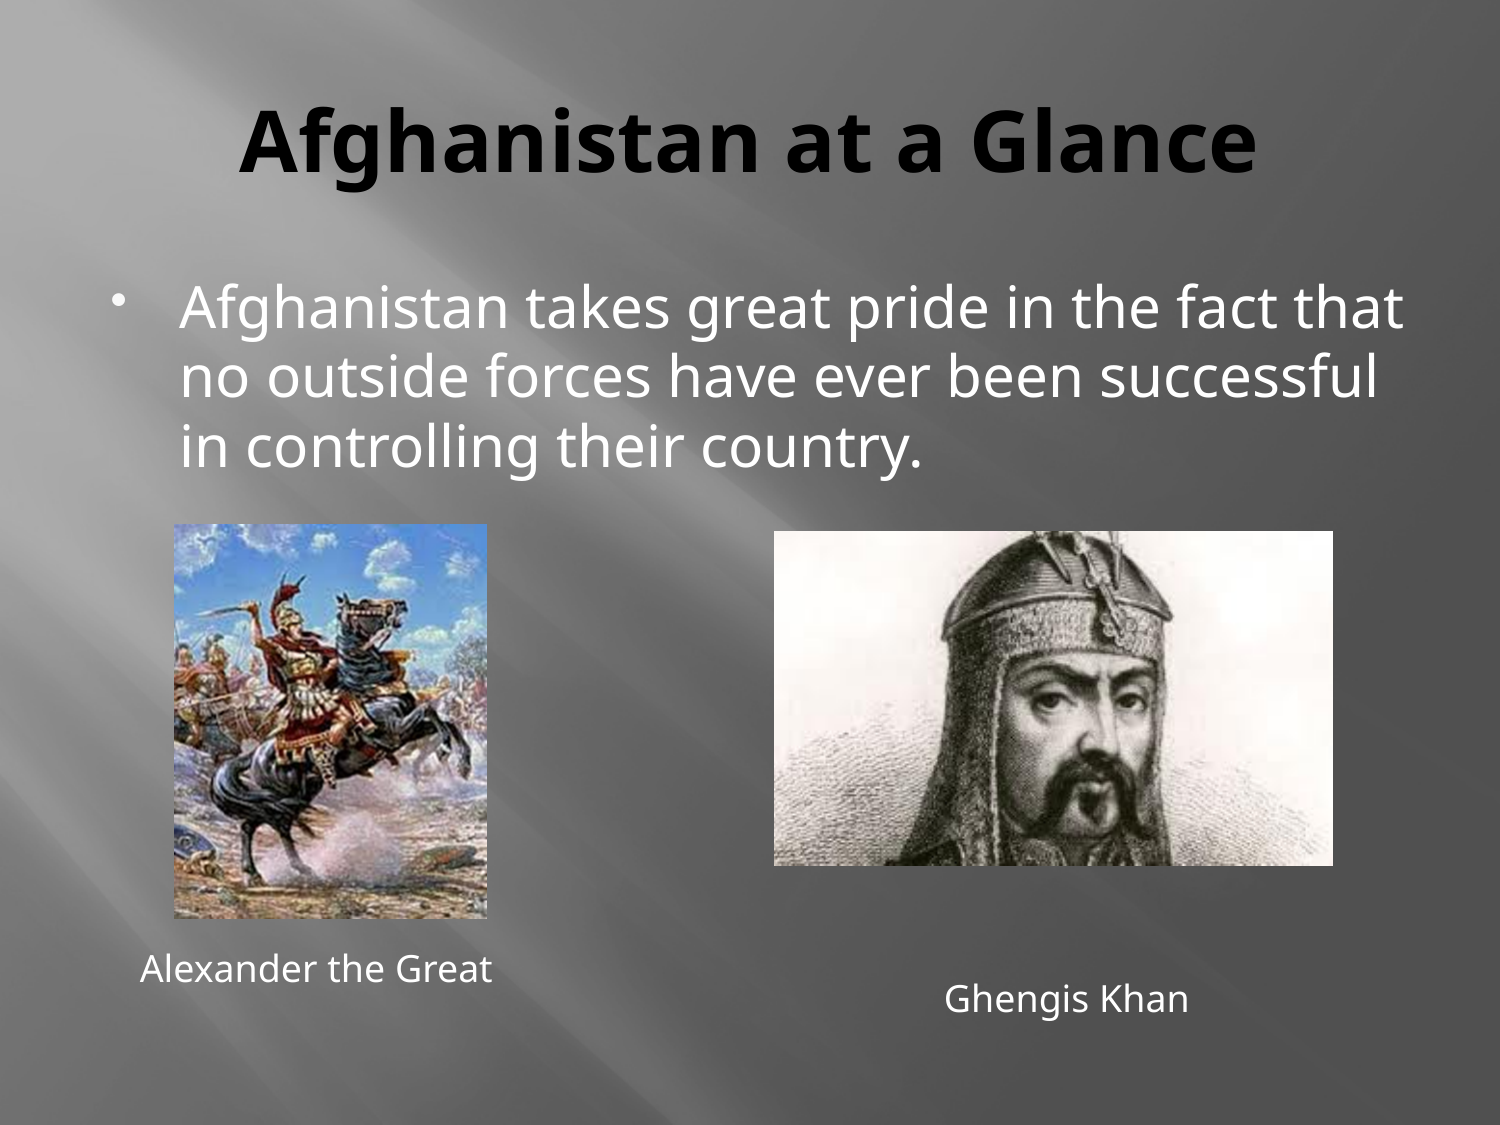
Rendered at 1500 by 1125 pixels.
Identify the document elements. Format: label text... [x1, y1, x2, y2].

picture [774, 530, 1333, 866]
text_box Alexander the Great [125, 937, 550, 998]
text_box Ghengis Khan [899, 967, 1363, 1028]
title Afghanistan at a Glance [75, 45, 1425, 233]
list Afghanistan takes great pride in the fact that no outside forces have ever been successful in controlling their country. [75, 262, 1425, 1035]
picture [174, 524, 488, 920]
